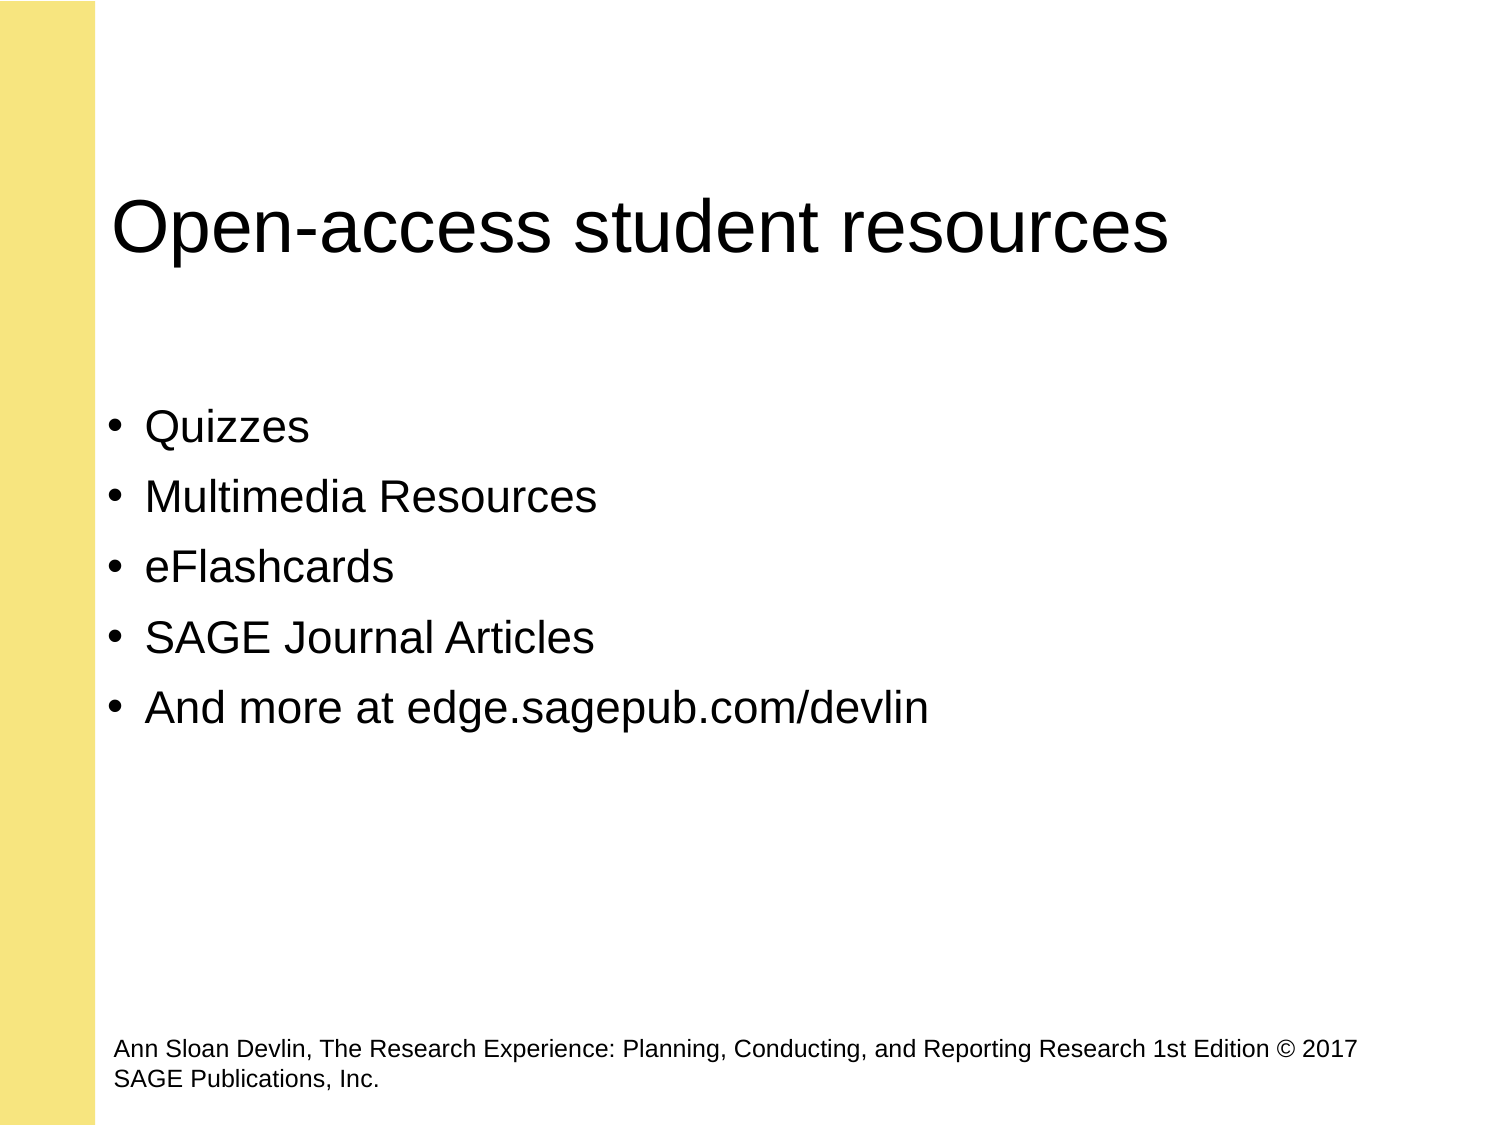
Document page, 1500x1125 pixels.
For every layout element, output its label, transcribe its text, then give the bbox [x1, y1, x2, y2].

title Open-access student resources [96, 161, 1205, 295]
picture [0, 1, 96, 1125]
list Quizzes Multimedia Resources eFlashcards SAGE Journal Articles And more at edge.sagepub.com/devlin [92, 395, 1319, 767]
